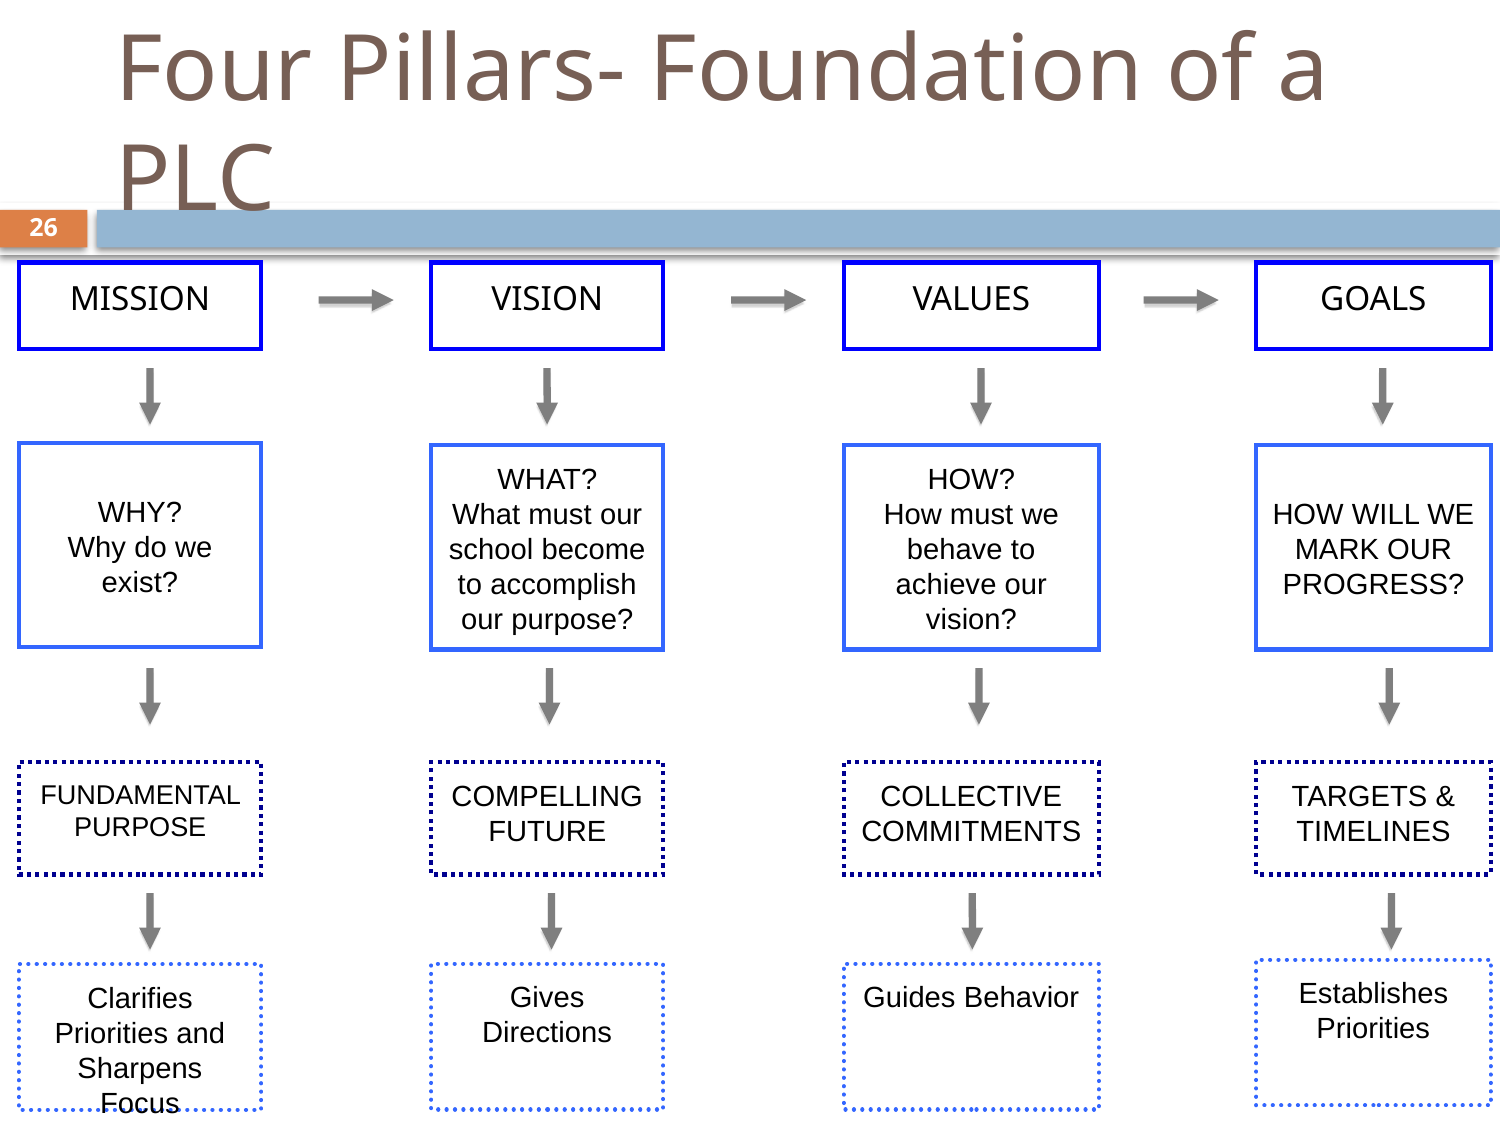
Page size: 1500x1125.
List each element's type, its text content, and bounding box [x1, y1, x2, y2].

text_box [143, 368, 157, 425]
text_box [318, 293, 394, 307]
text_box [143, 893, 157, 950]
text_box [540, 368, 554, 425]
text_box [731, 293, 807, 307]
text_box Establishes Priorities [1256, 959, 1491, 1106]
text_box MISSION [18, 262, 262, 349]
text_box [1385, 893, 1398, 950]
text_box FUNDAMENTAL PURPOSE [18, 761, 262, 875]
text_box HOW WILL WE MARK OUR PROGRESS? [1256, 445, 1491, 650]
text_box Gives Directions [431, 963, 664, 1110]
title Four Pillars- Foundation of a PLC [100, 37, 1439, 201]
text_box COMPELLING FUTURE [431, 761, 664, 875]
text_box VALUES [843, 262, 1099, 349]
text_box TARGETS & TIMELINES [1256, 761, 1491, 875]
text_box [974, 368, 988, 425]
text_box Clarifies Priorities and Sharpens Focus [18, 964, 262, 1110]
text_box COLLECTIVE COMMITMENTS [843, 761, 1099, 875]
text_box [1383, 668, 1396, 725]
text_box [143, 668, 157, 725]
text_box GOALS [1256, 262, 1491, 349]
text_box [972, 668, 986, 725]
text_box WHAT? What must our school become to accomplish our purpose? [431, 445, 664, 650]
text_box [543, 668, 556, 725]
text_box [1143, 293, 1219, 307]
slide_number 26 [0, 208, 88, 249]
text_box HOW? How must we behave to achieve our vision? [843, 445, 1099, 650]
text_box WHY? Why do we exist? [18, 443, 262, 648]
text_box [1376, 368, 1390, 425]
text_box VISION [431, 262, 664, 349]
text_box [966, 893, 979, 950]
text_box [545, 893, 558, 950]
text_box Guides Behavior [843, 963, 1099, 1110]
